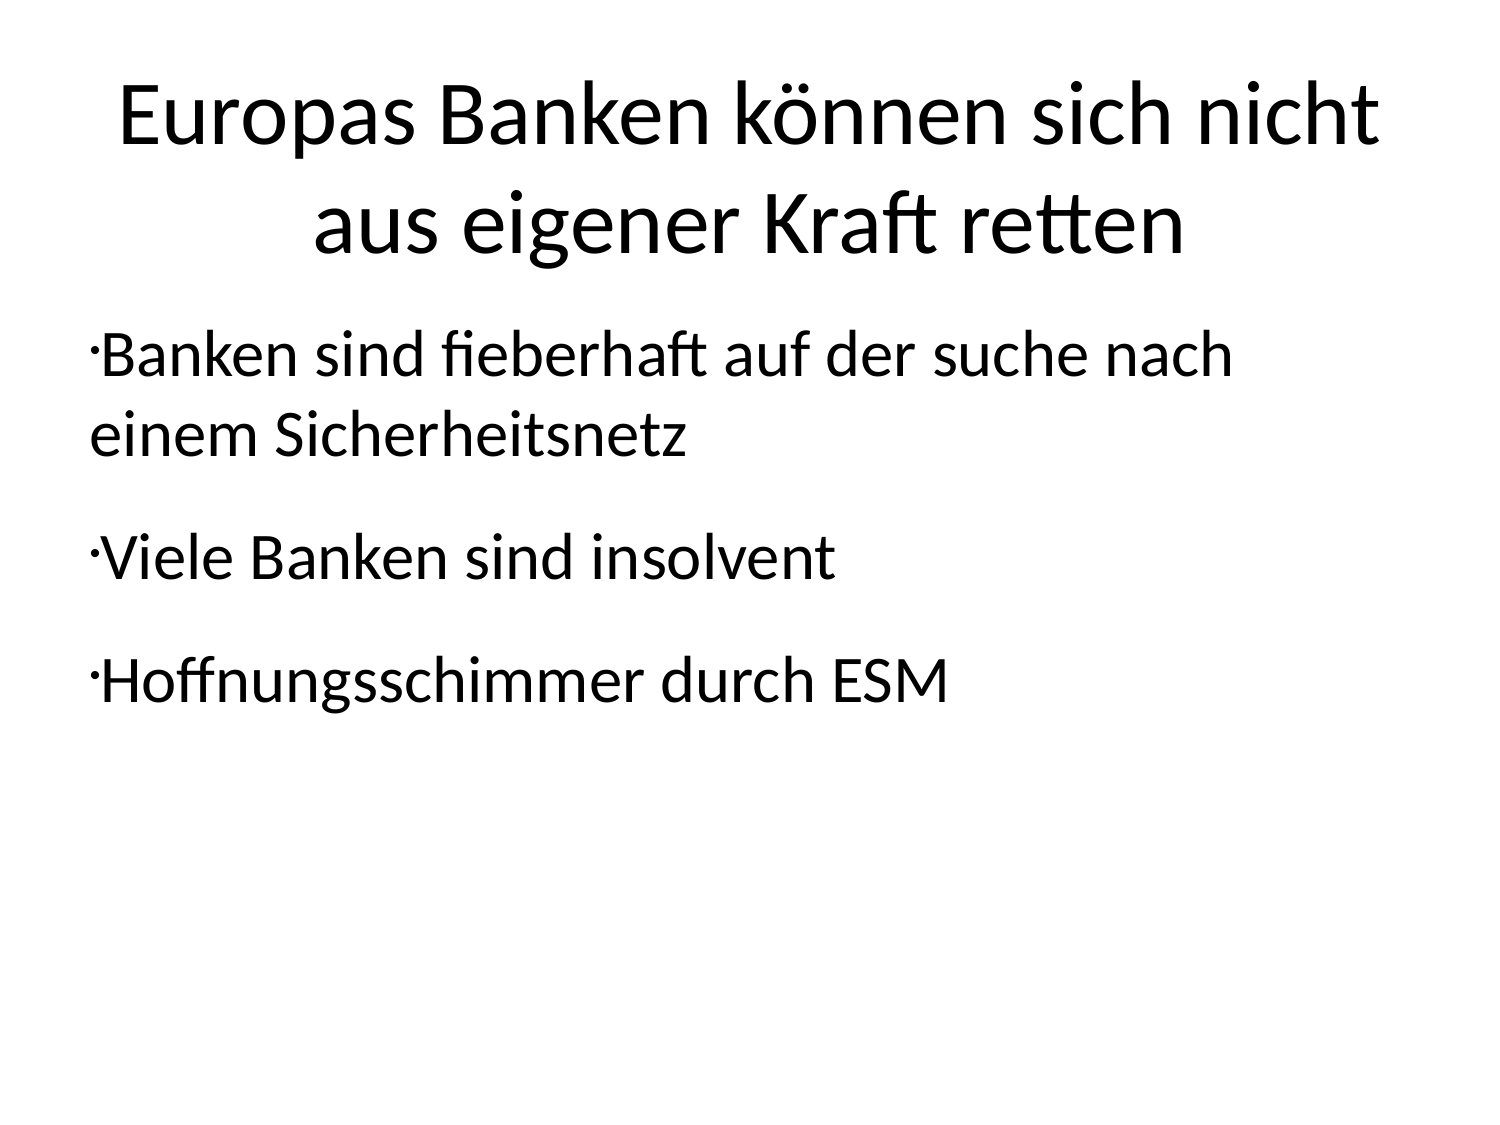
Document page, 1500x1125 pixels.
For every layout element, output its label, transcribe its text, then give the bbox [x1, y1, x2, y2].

list Banken sind fieberhaft auf der suche nach einem Sicherheitsnetz Viele Banken sind insolvent Hoffnungsschimmer durch ESM [75, 302, 1425, 1005]
title Europas Banken können sich nicht aus eigener Kraft retten [75, 45, 1425, 233]
